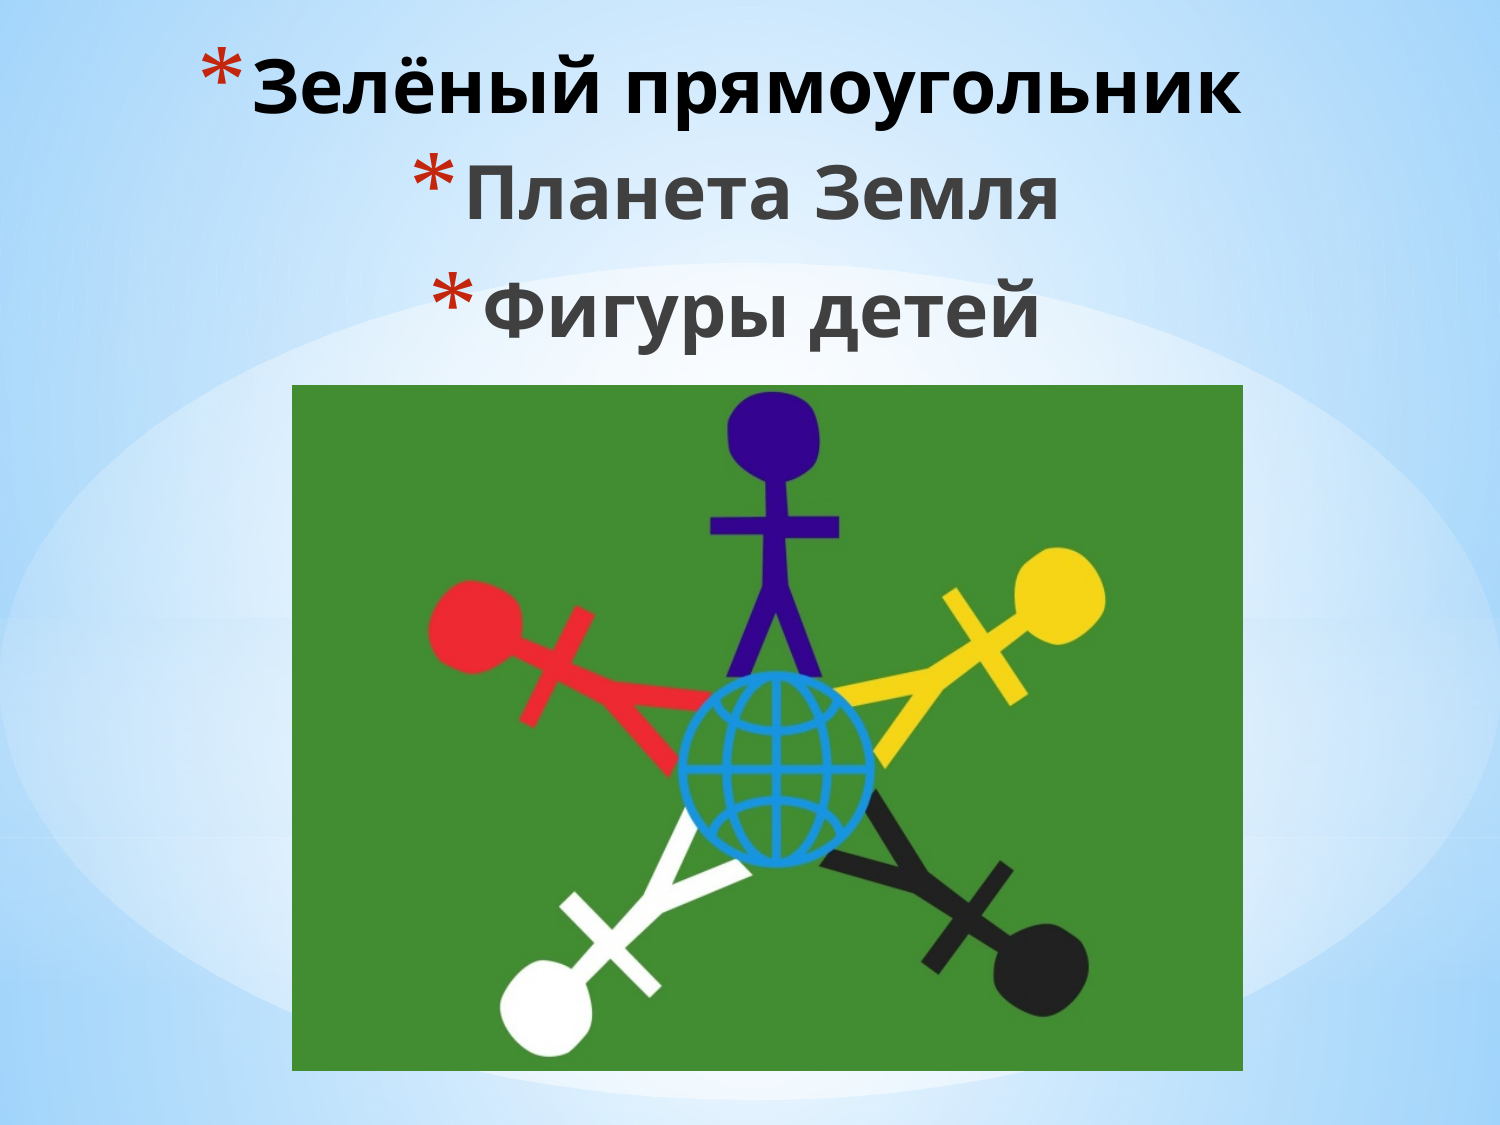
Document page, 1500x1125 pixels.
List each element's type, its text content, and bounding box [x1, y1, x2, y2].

title Зелёный прямоугольник [17, 30, 1424, 197]
text_box Планета Земля [33, 137, 1440, 255]
text_box Фигуры детей [33, 255, 1440, 421]
picture [292, 385, 1243, 1071]
